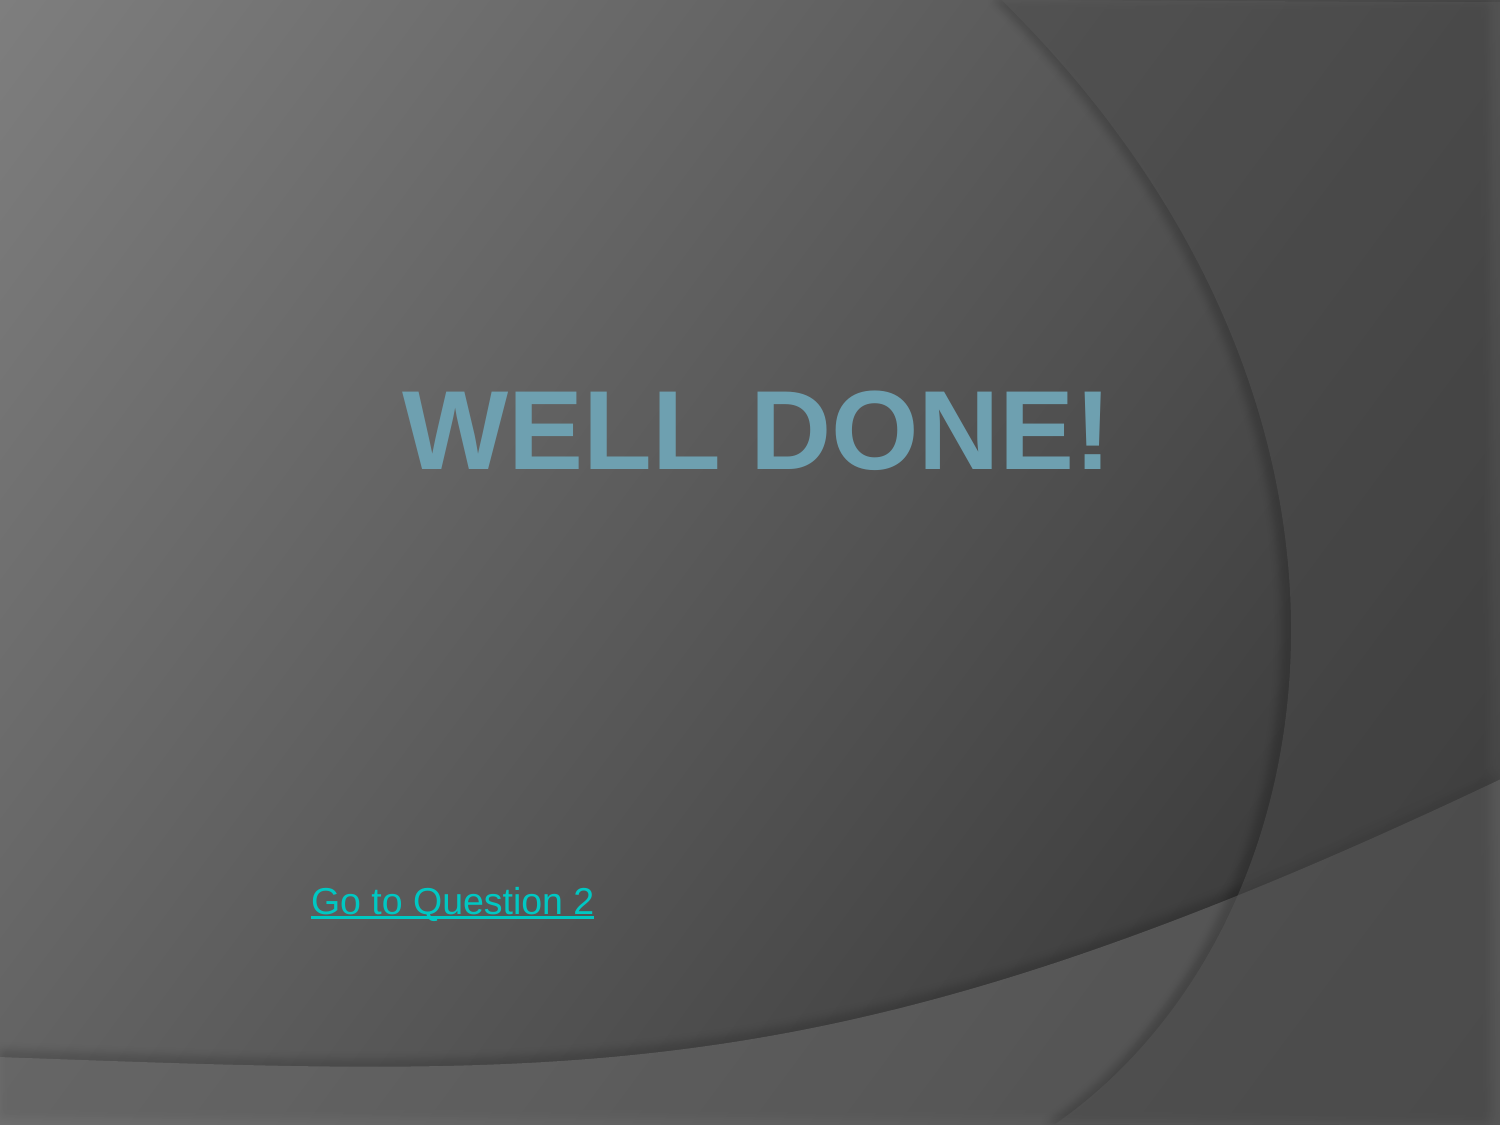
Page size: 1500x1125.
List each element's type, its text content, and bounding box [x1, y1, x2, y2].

text_box Go to Question 2 [296, 869, 610, 930]
text_box Well done! [387, 349, 1128, 500]
